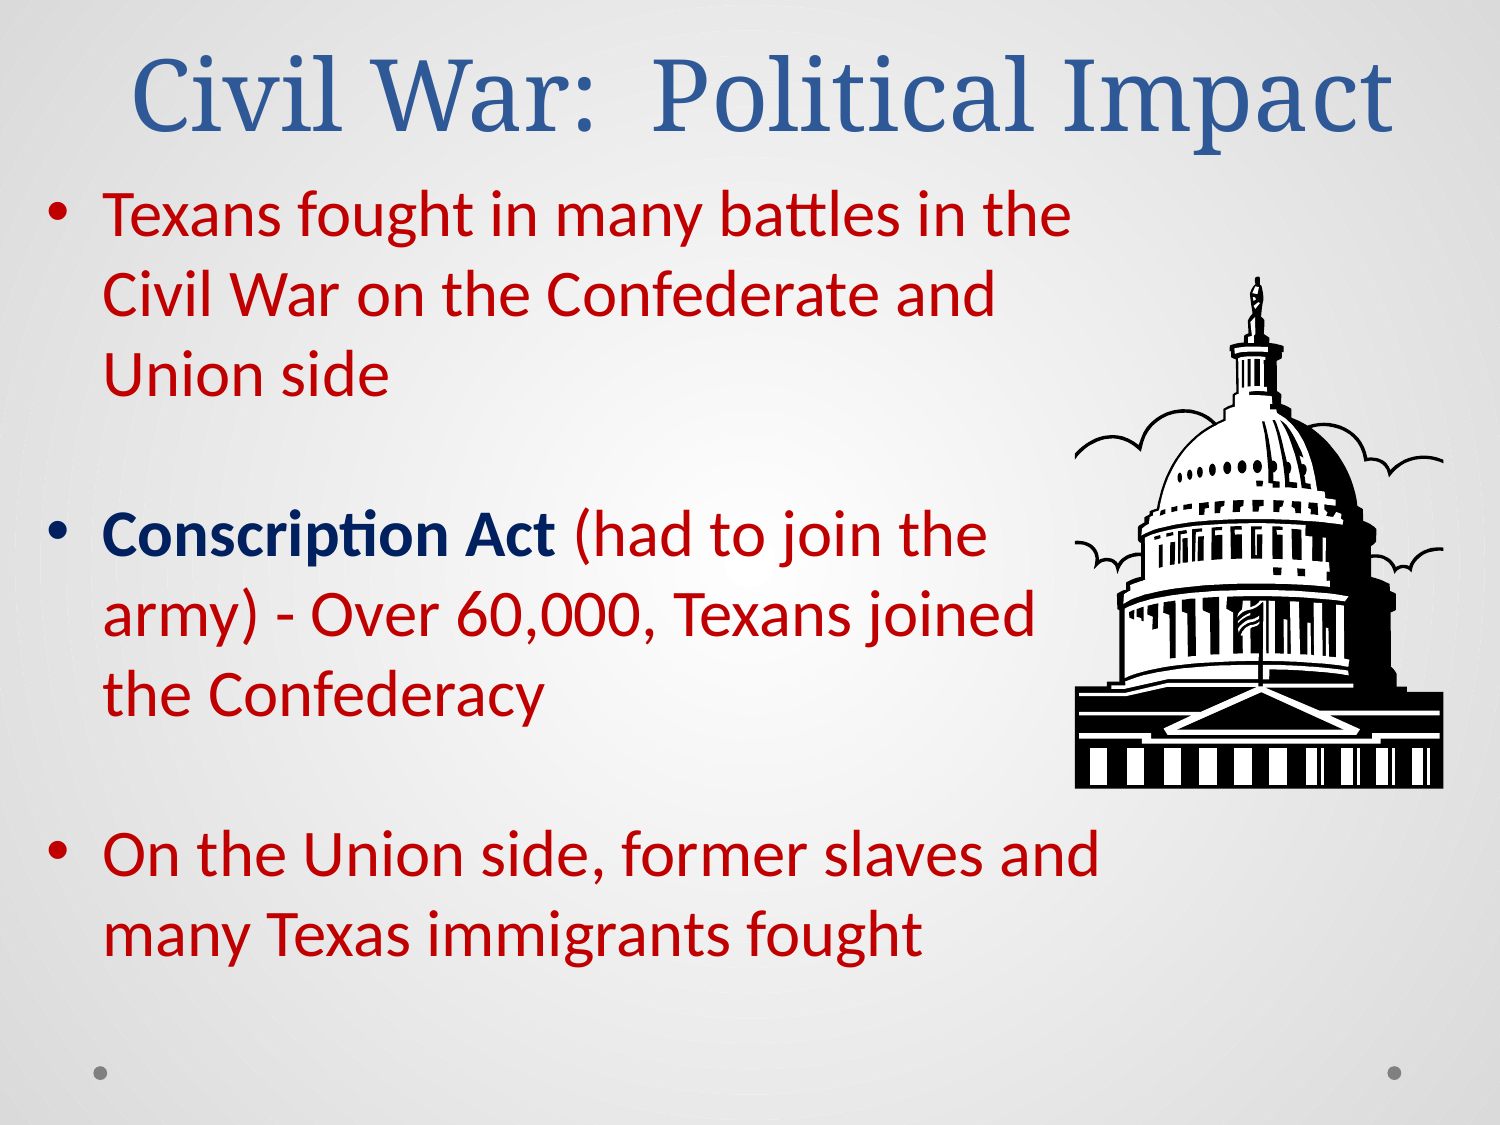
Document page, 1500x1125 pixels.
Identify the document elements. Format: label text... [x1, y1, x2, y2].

text_box Texans fought in many battles in the Civil War on the Confederate and Union side Conscription Act (had to join the army) - Over 60,000, Texans joined the Confederacy On the Union side, former slaves and many Texas immigrants fought [31, 162, 1131, 978]
picture [1074, 274, 1444, 789]
title Civil War: Political Impact [87, 12, 1438, 159]
